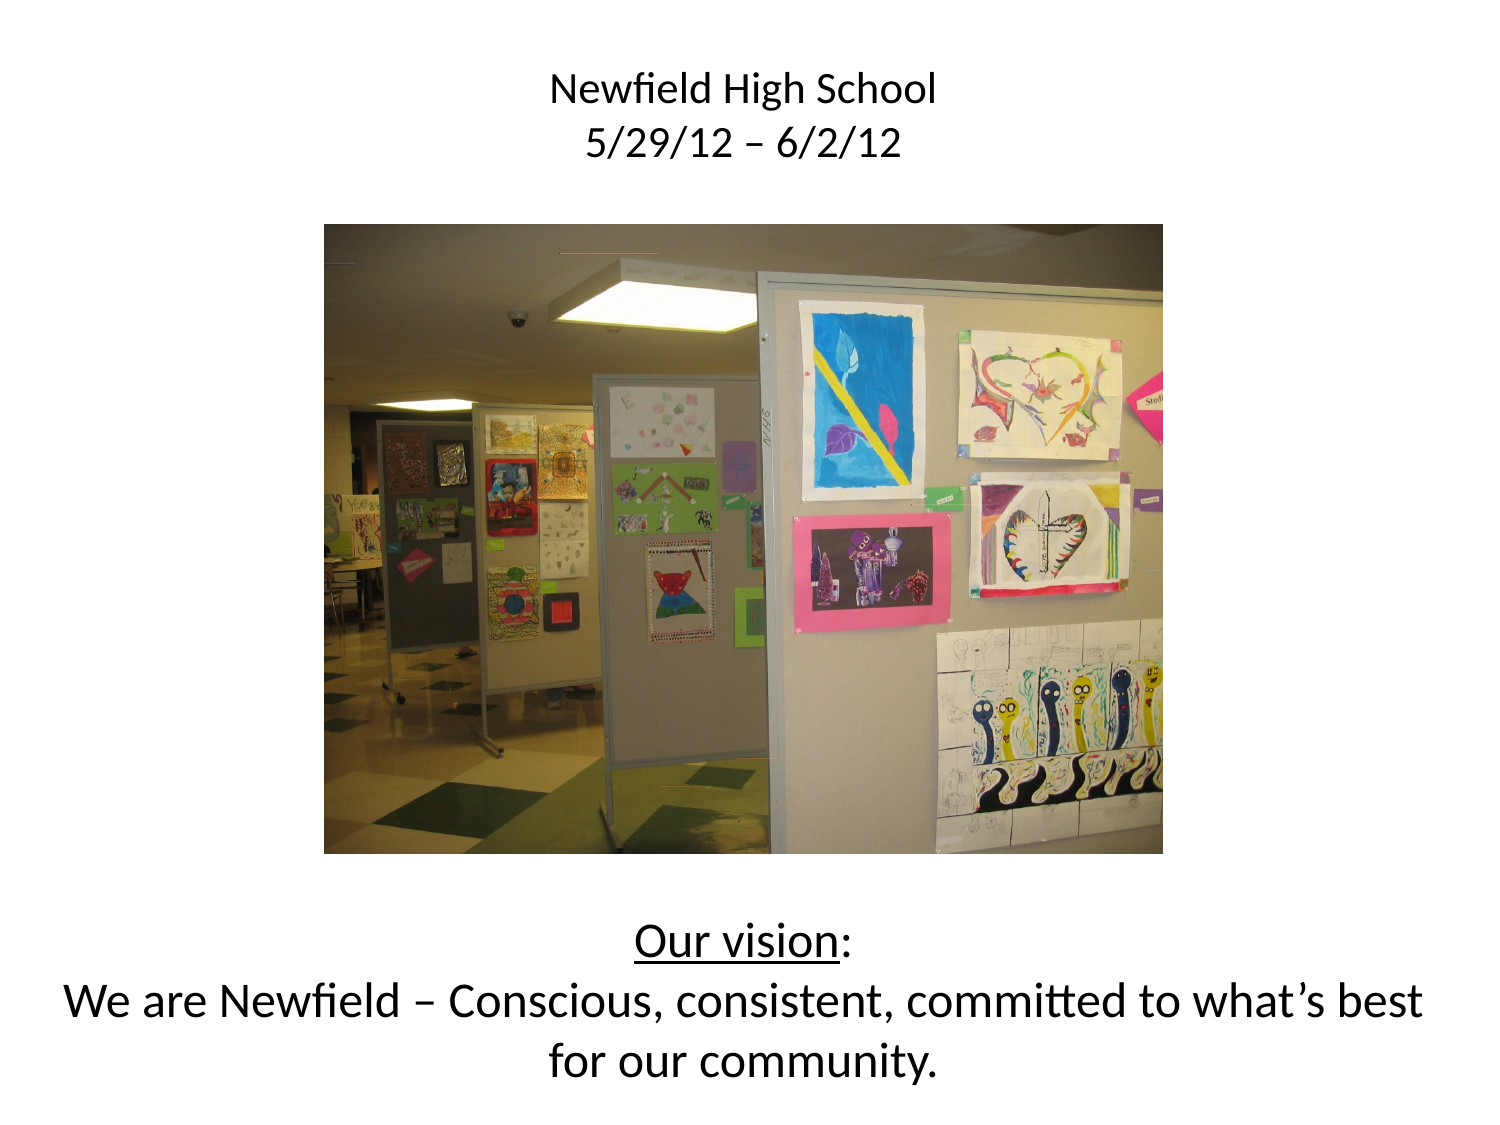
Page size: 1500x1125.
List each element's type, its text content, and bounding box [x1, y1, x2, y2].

text_box Our vision: We are Newfield – Conscious, consistent, committed to what’s best for our community. [37, 899, 1450, 1095]
title Newfield High School 5/29/12 – 6/2/12 [87, 50, 1400, 175]
picture [324, 224, 1163, 854]
